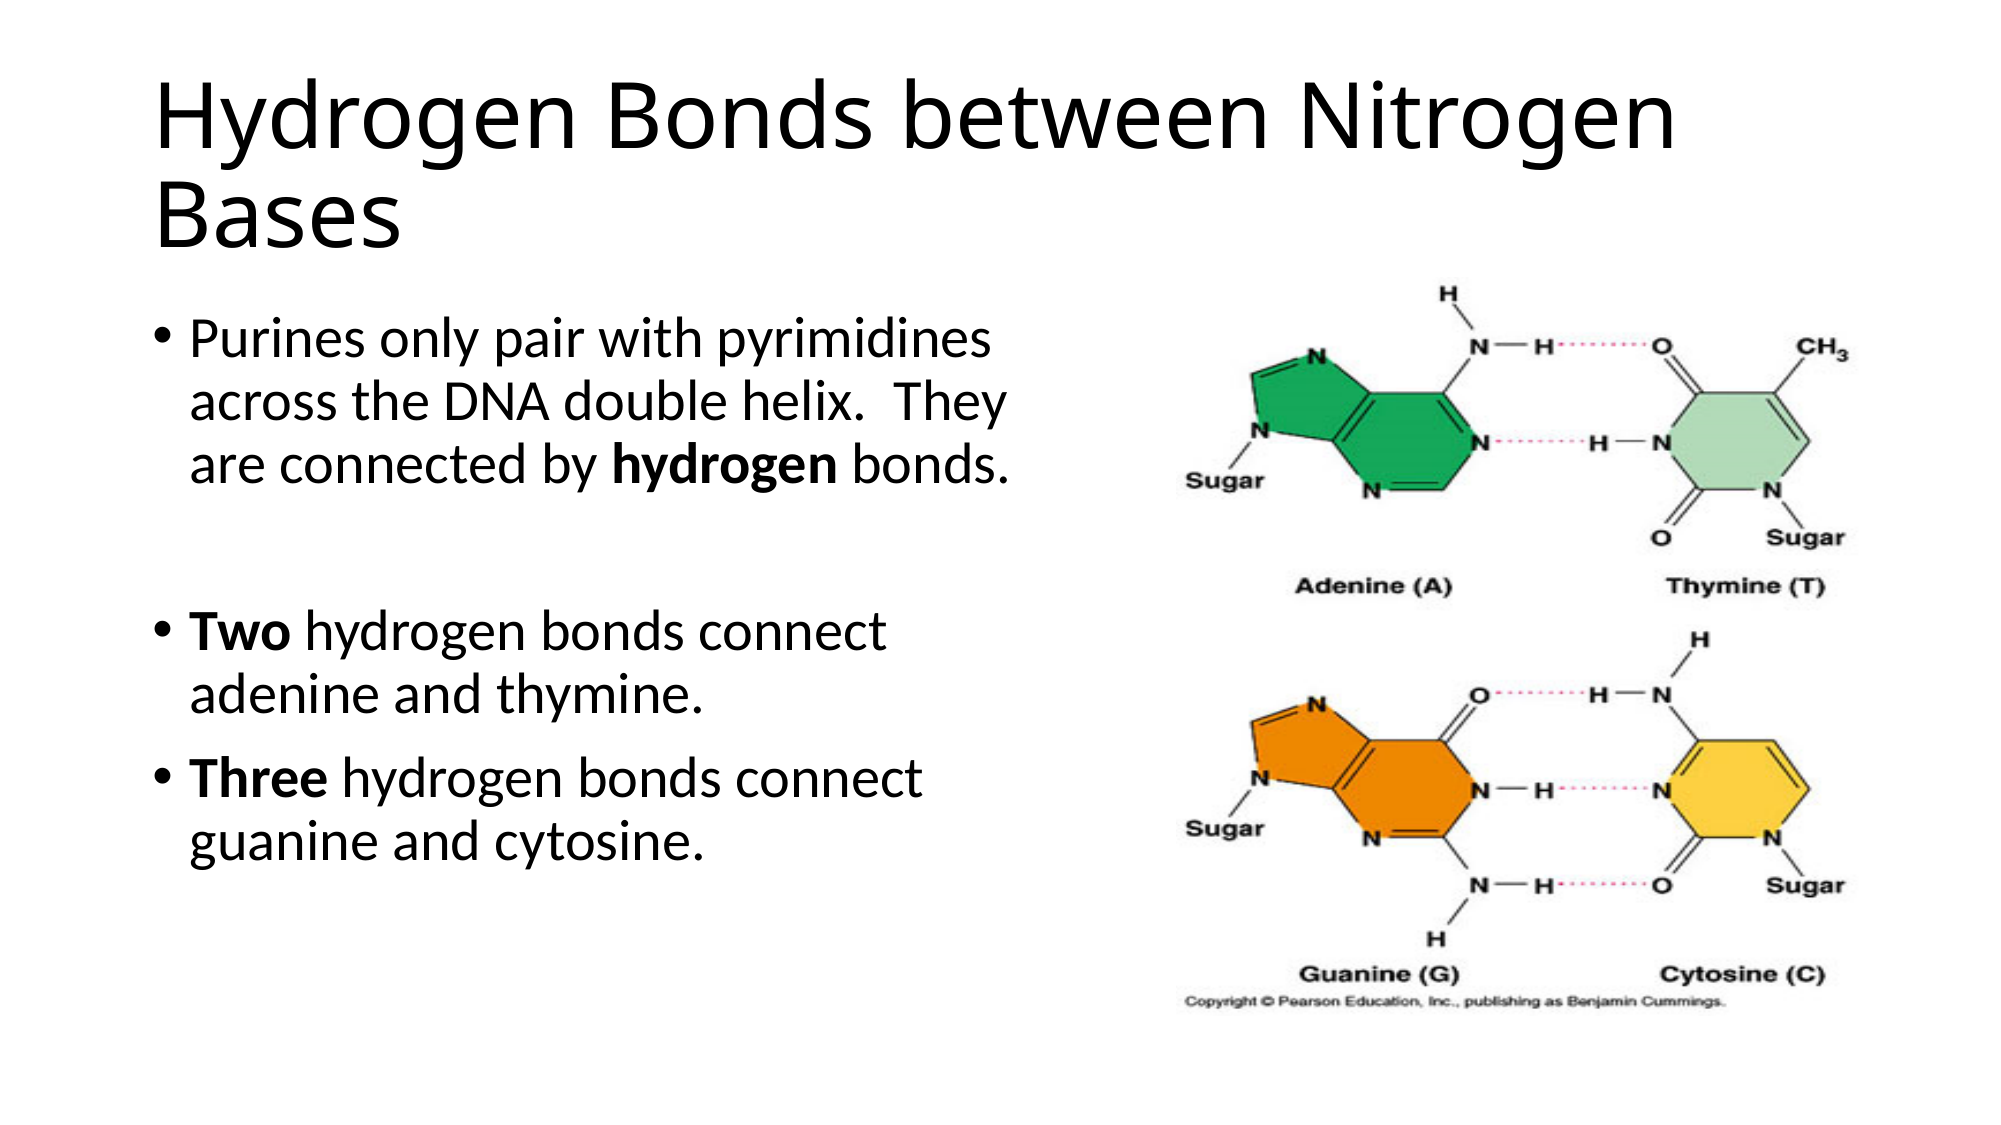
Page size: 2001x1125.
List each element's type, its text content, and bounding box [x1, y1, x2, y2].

picture [1176, 277, 1863, 1016]
title Hydrogen Bonds between Nitrogen Bases [137, 59, 1863, 278]
list Purines only pair with pyrimidines across the DNA double helix. They are connected by hydrogen bonds. Two hydrogen bonds connect adenine and thymine. Three hydrogen bonds connect guanine and cytosine. [137, 299, 1040, 1014]
